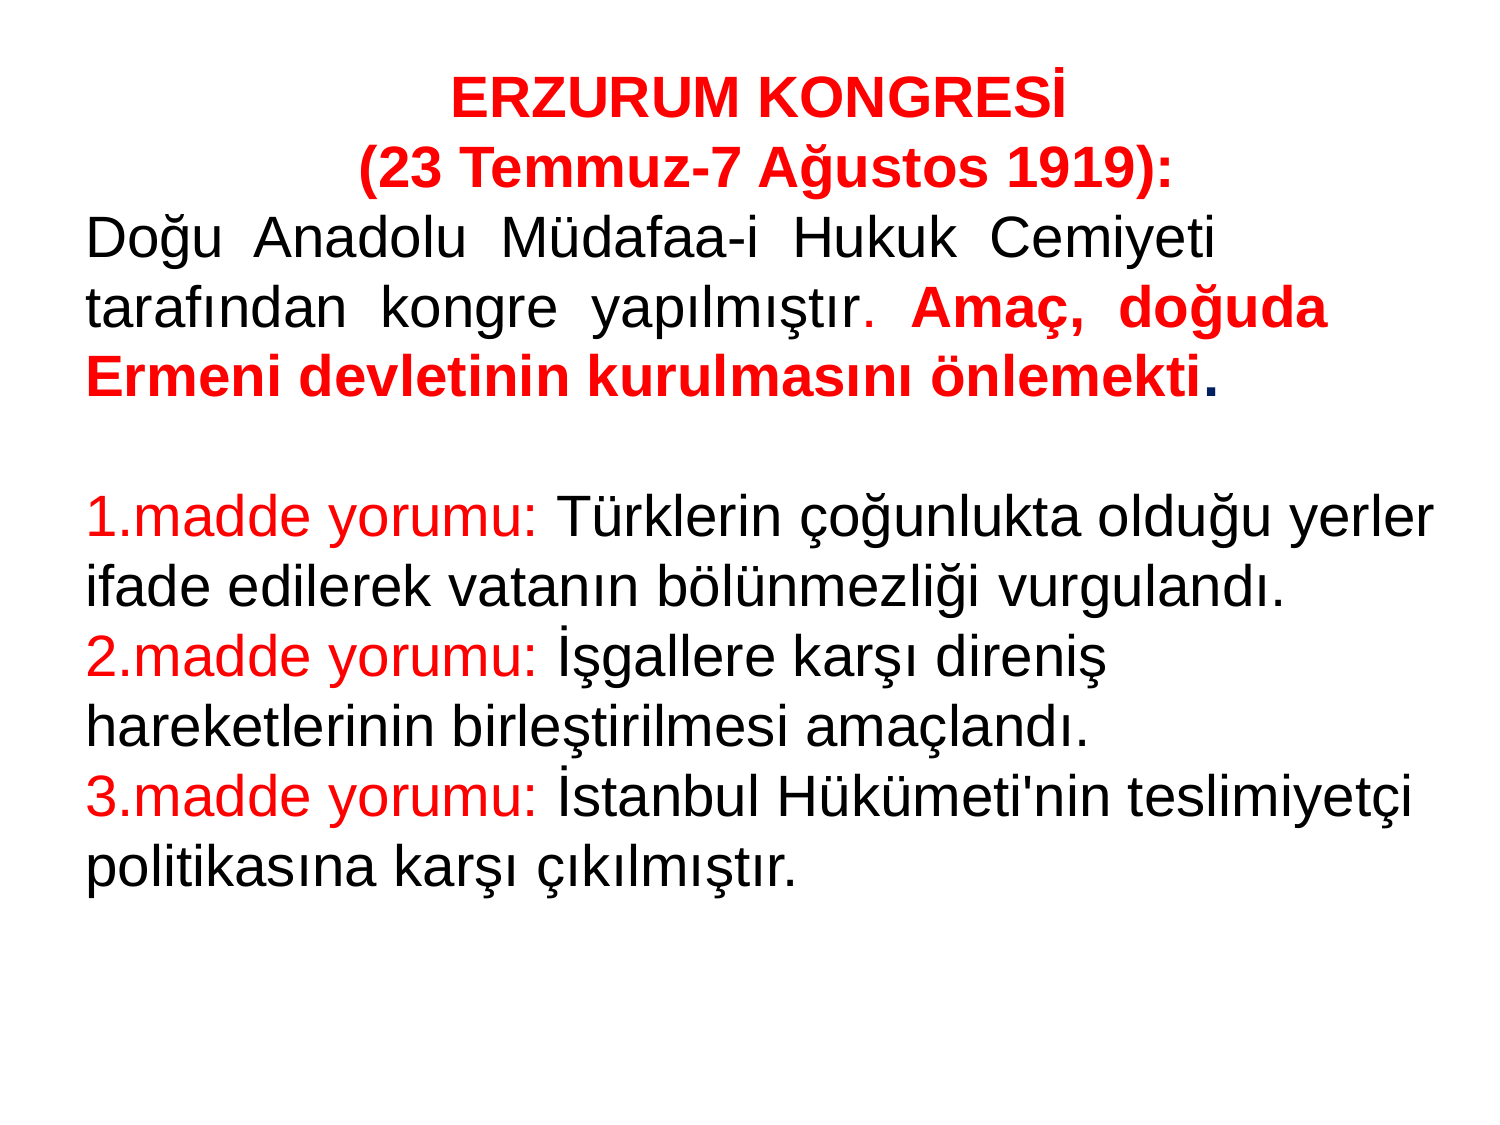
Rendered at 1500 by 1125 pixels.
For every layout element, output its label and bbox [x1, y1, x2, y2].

text_box [70, 51, 1465, 906]
